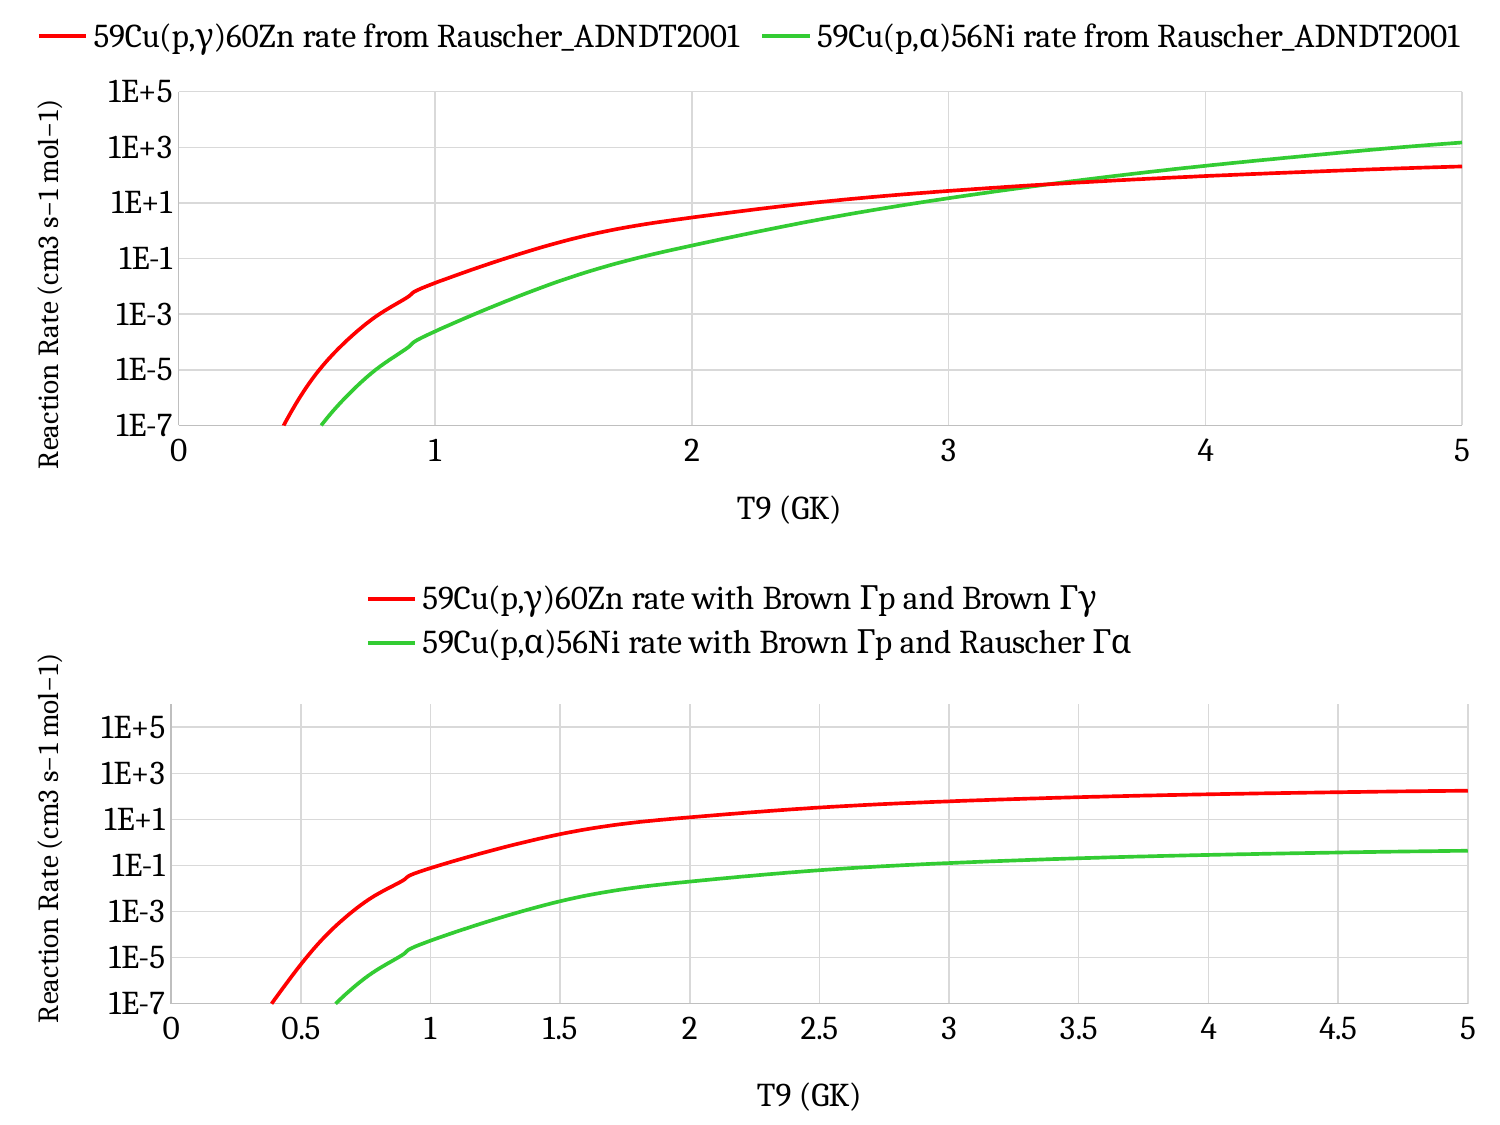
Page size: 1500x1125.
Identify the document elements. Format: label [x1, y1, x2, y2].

chart [0, 0, 1500, 1125]
